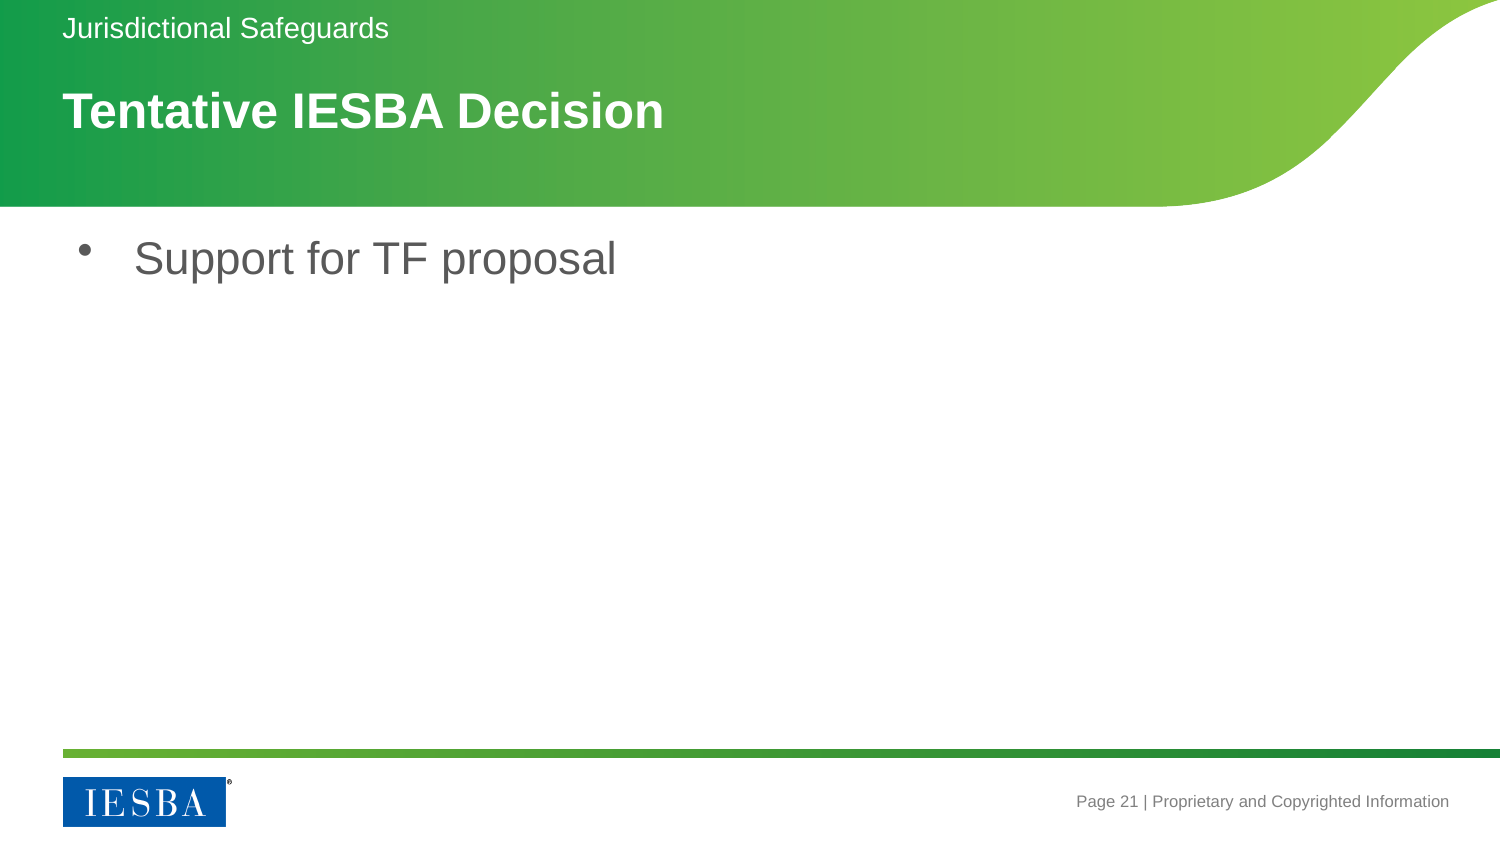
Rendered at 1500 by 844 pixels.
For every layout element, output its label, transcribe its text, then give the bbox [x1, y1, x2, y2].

subtitle Jurisdictional Safeguards [62, 9, 500, 38]
list Support for TF proposal [62, 220, 1450, 747]
picture [0, 0, 1500, 207]
title Tentative IESBA Decision [62, 75, 1300, 142]
picture [63, 777, 232, 827]
